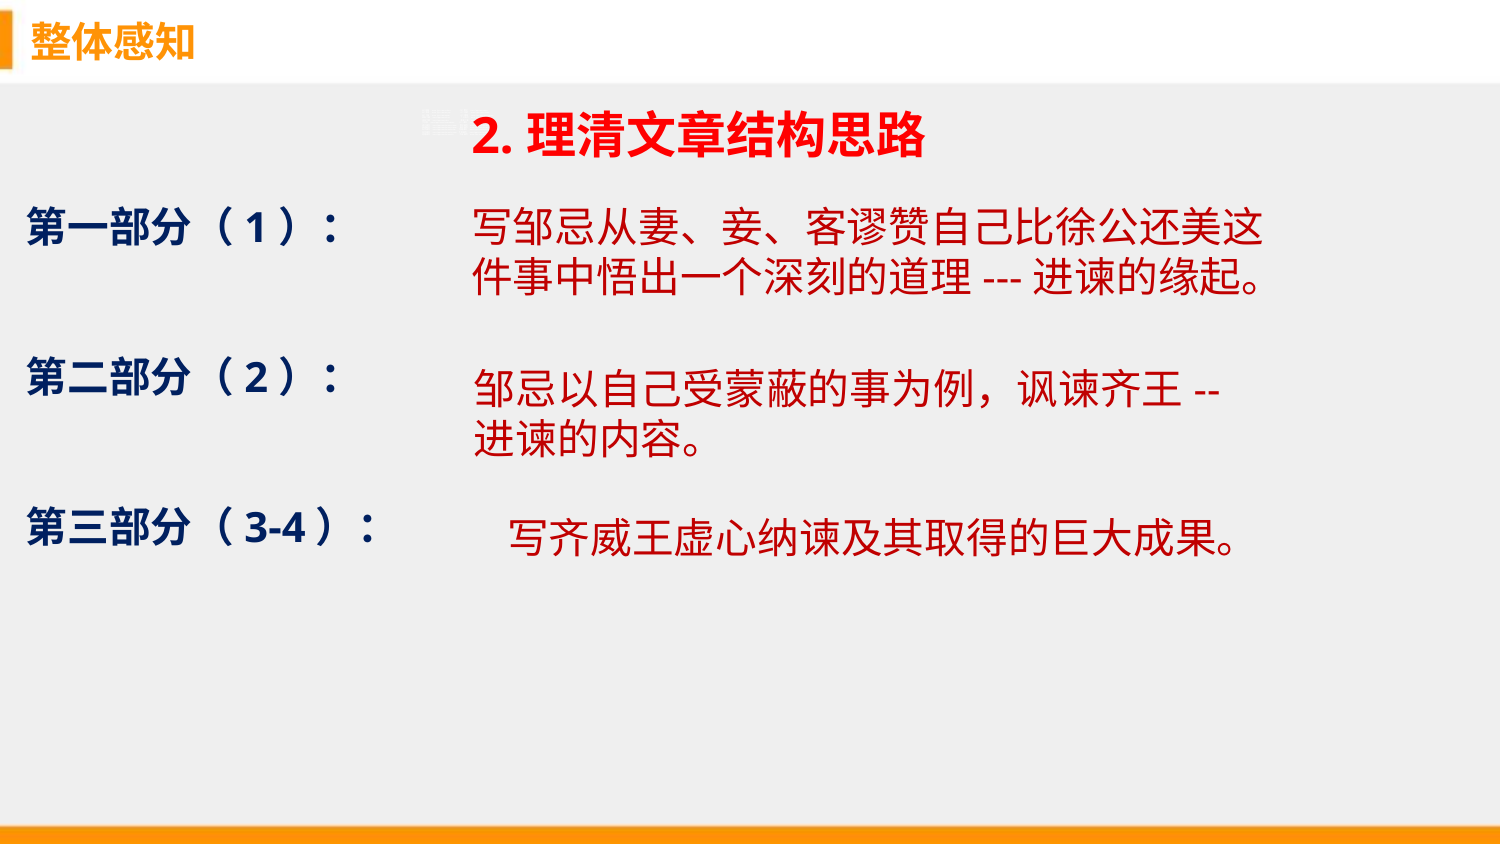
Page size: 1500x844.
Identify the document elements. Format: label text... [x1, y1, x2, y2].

text_box 邹忌以自己受蒙蔽的事为例，讽谏齐王-- 进谏的内容。 [459, 355, 1236, 471]
text_box 整体感知 [15, 0, 239, 82]
text_box 写邹忌从妻、妾、客谬赞自己比徐公还美这 件事中悟出一个深刻的道理---进谏的缘起。 [456, 193, 1299, 309]
text_box 写齐威王虚心纳谏及其取得的巨大成果。 [492, 504, 1274, 569]
text_box 第一部分（1）： 第二部分（2）： 第三部分（3-4）： [10, 193, 415, 559]
picture [0, 0, 1500, 844]
text_box 2.理清文章结构思路 [456, 95, 1001, 171]
